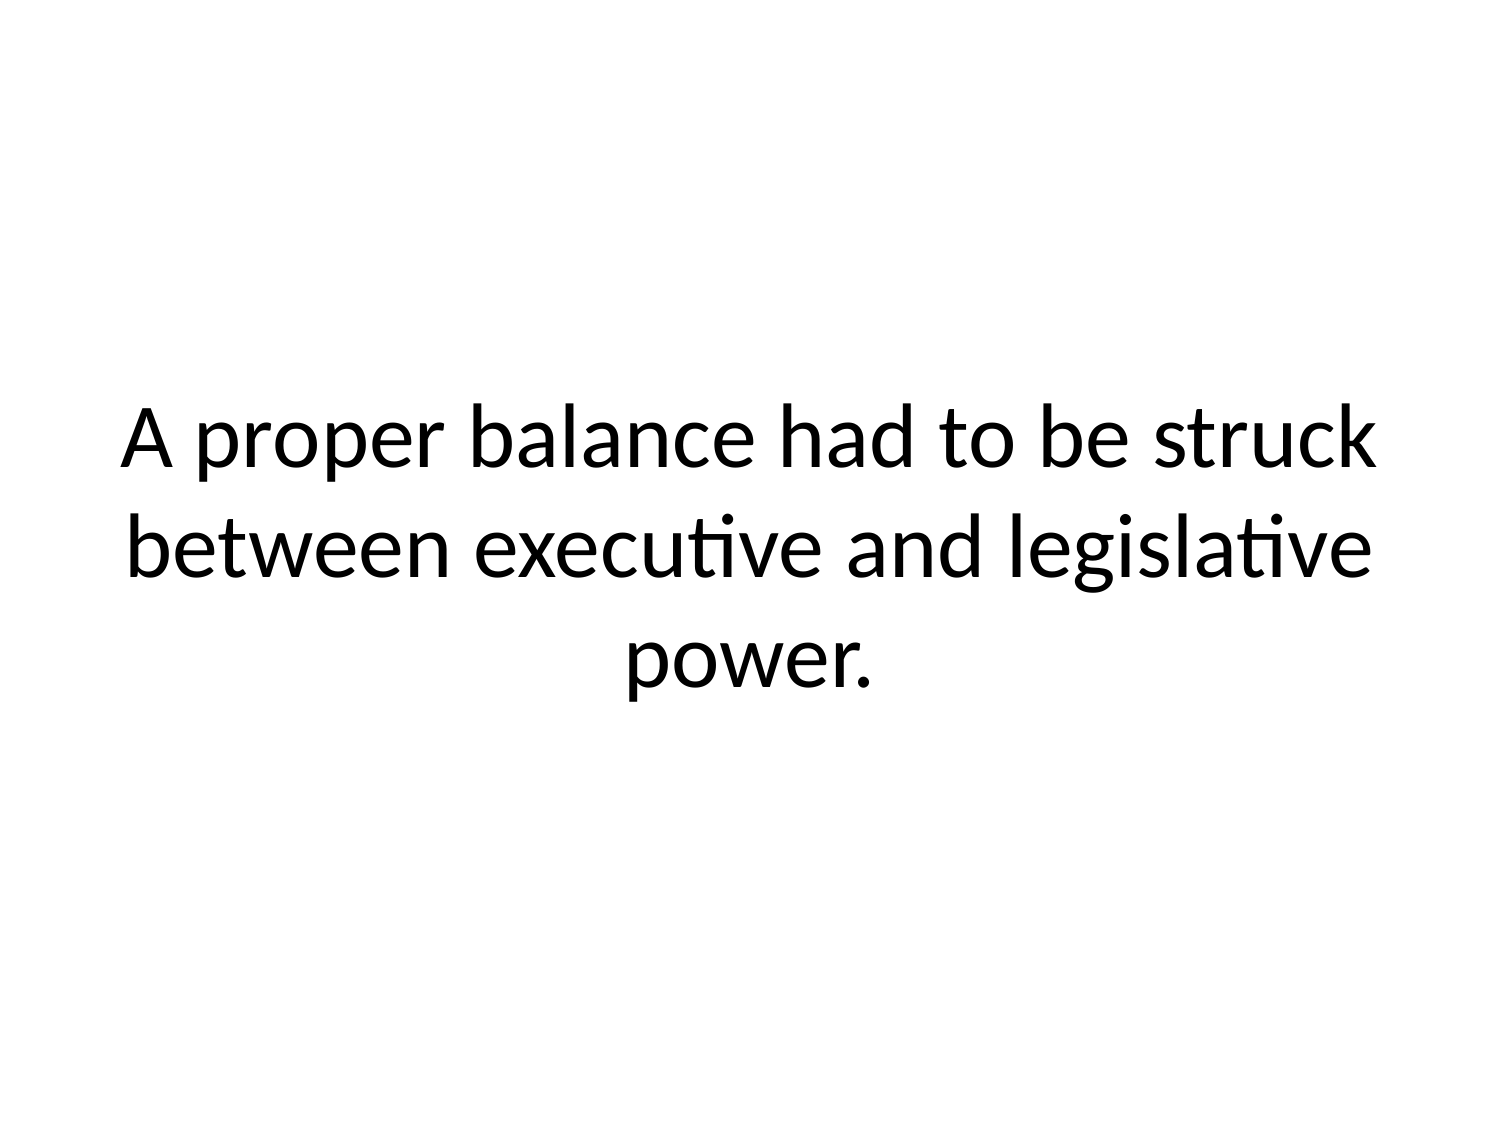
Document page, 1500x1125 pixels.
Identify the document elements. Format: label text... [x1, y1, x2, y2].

title A proper balance had to be struck between executive and legislative power. [74, 44, 1426, 1038]
